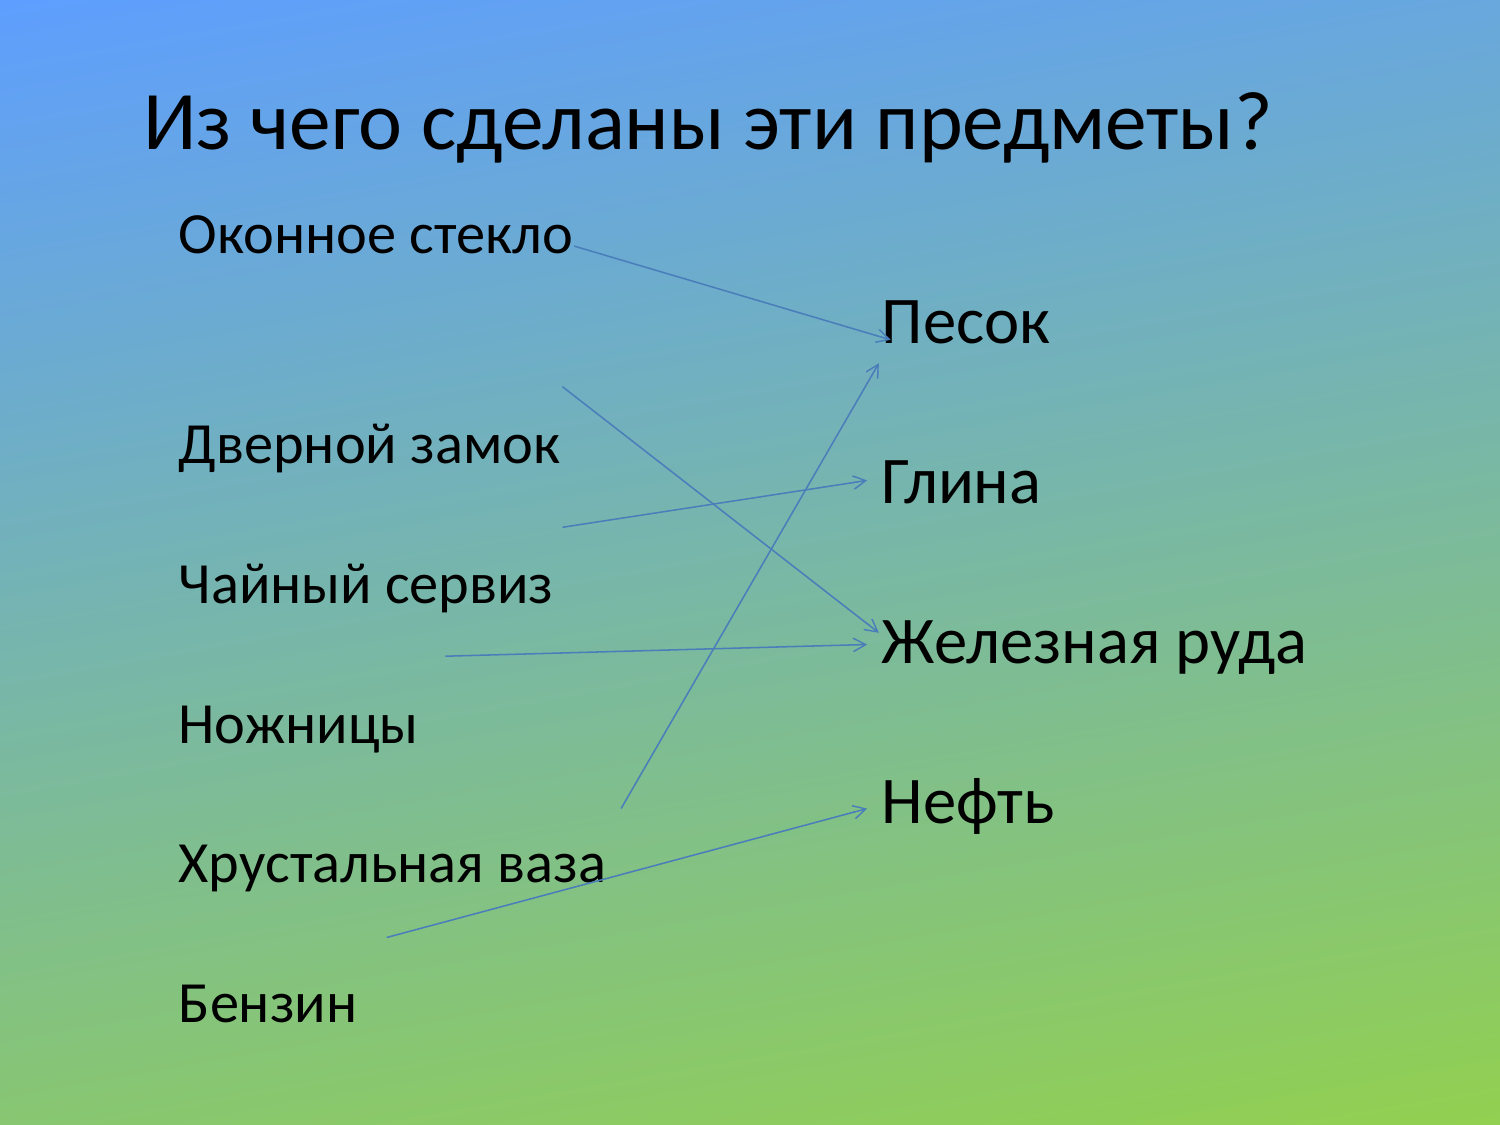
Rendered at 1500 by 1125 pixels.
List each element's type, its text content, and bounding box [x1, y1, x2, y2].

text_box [386, 808, 868, 938]
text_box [527, 456, 973, 716]
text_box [445, 644, 522, 657]
text_box Оконное стекло Дверной замок Чайный сервиз Ножницы Хрустальная ваза Бензин [163, 187, 645, 1125]
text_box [573, 245, 891, 341]
text_box Из чего сделаны эти предметы? [128, 58, 1301, 174]
text_box Песок Глина Железная руда Нефть [867, 269, 1407, 844]
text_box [562, 386, 880, 455]
